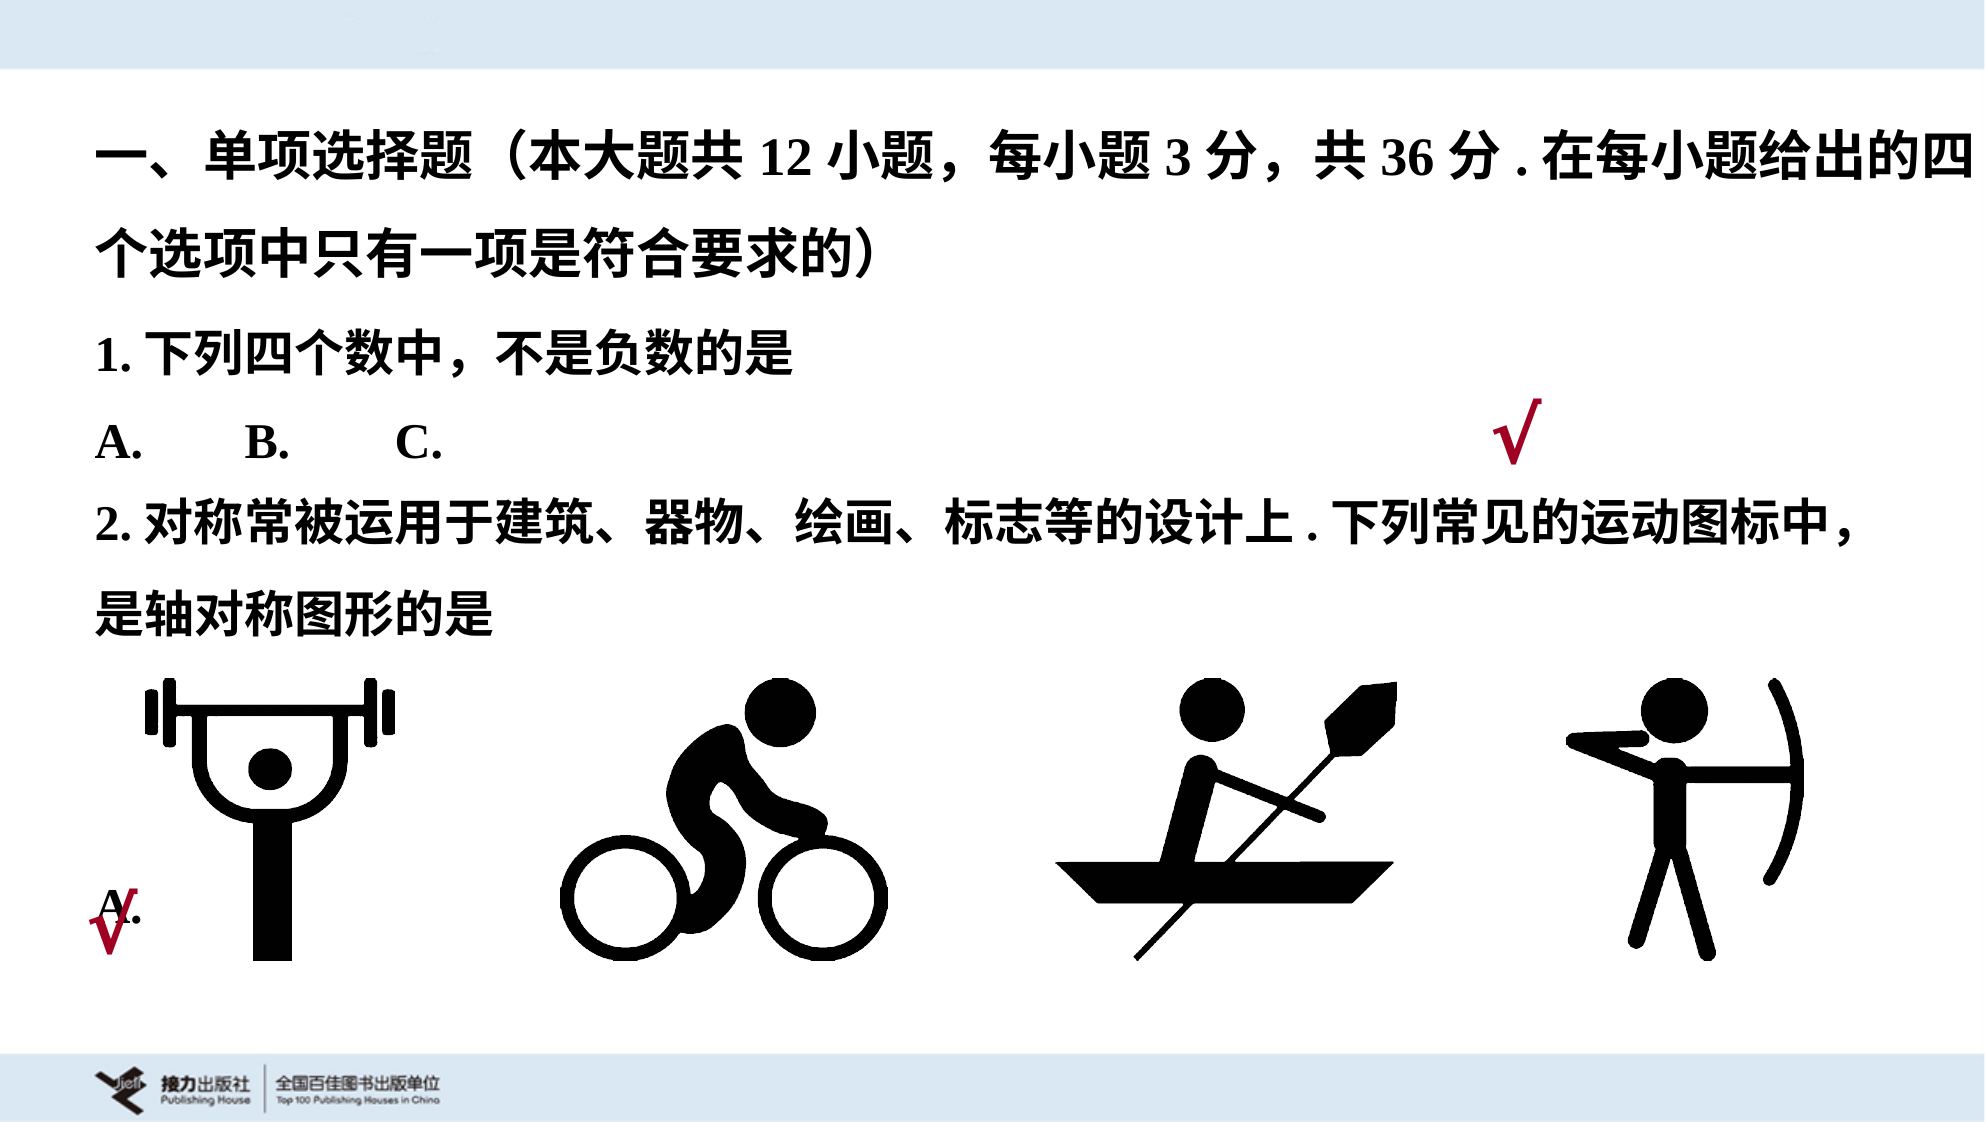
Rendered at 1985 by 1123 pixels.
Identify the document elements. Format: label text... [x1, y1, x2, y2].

picture [0, 0, 1985, 1122]
text_box √ [1490, 386, 1542, 479]
text_box 1.下列四个数中，不是负数的是 [94, 293, 1892, 381]
text_box √ [86, 876, 139, 970]
text_box 2.对称常被运用于建筑、器物、绘画、标志等的设计上.下列常见的运动图标中， 是轴对称图形的是 [94, 458, 1892, 643]
text_box A. B. C. D. [94, 640, 1891, 959]
text_box 一、单项选择题（本大题共12小题，每小题3分，共36分.在每小题给出的四 个选项中只有一项是符合要求的） [94, 88, 1892, 293]
